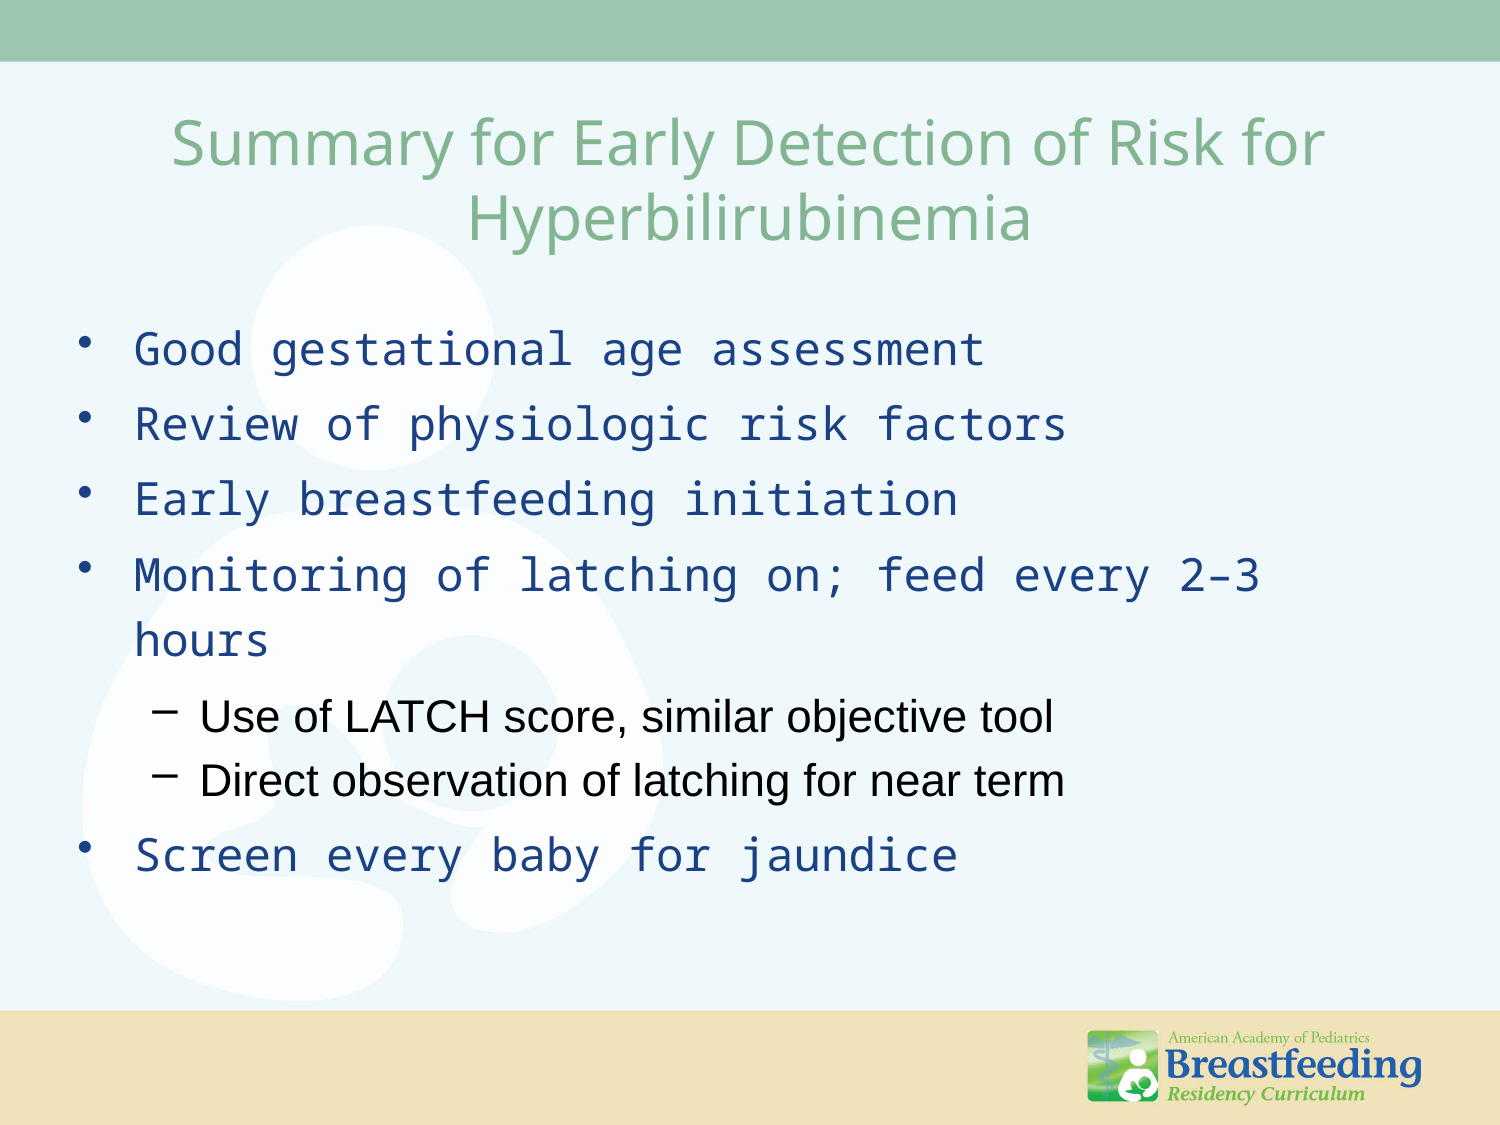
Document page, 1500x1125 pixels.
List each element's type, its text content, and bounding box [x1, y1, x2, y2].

picture [0, 0, 1500, 1125]
title Summary for Early Detection of Risk for Hyperbilirubinemia [74, 74, 1426, 281]
list Good gestational age assessment Review of physiologic risk factors Early breastfeeding initiation Monitoring of latching on; feed every 2–3 hours Use of LATCH score, similar objective tool Direct observation of latching for near term Screen every baby for jaundice [62, 301, 1413, 826]
